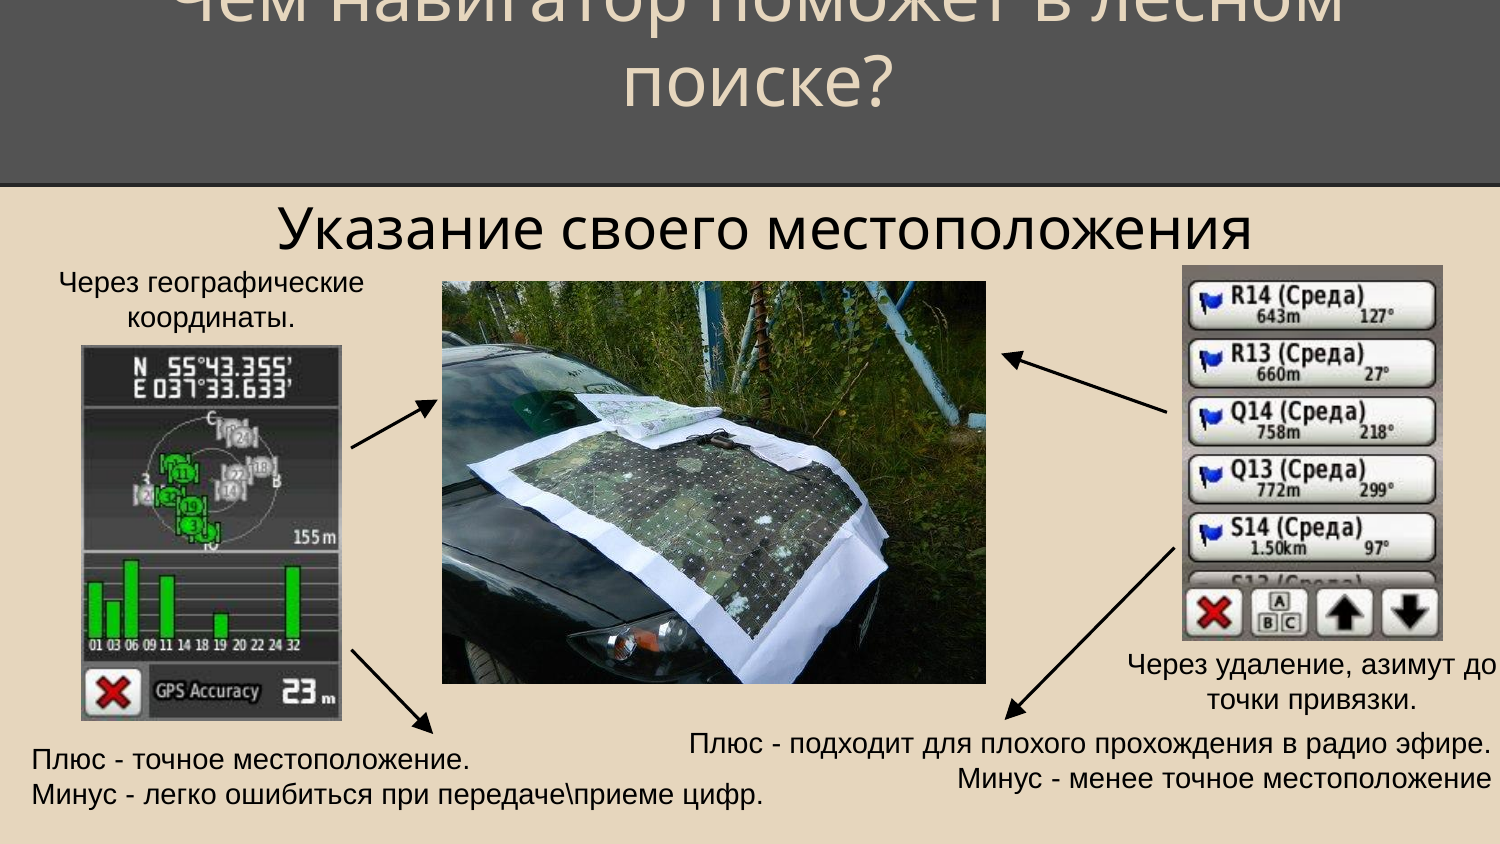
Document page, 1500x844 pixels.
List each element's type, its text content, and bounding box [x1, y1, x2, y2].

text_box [351, 649, 434, 735]
text_box Через географические координаты. [10, 248, 414, 328]
title Чем навигатор поможет в лесном поиске? [24, 10, 1492, 136]
picture [1181, 265, 1443, 641]
picture [442, 281, 986, 684]
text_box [350, 399, 439, 449]
picture [81, 344, 343, 721]
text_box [1000, 353, 1168, 413]
text_box Плюс - подходит для плохого прохождения в радио эфире. Минус - менее точное местоположение [671, 709, 1500, 805]
table_header № [1176, 630, 1445, 709]
text_box Через удаление, азимут до точки привязки. [1179, 630, 1500, 709]
text_box Плюс - точное местоположение. Минус - легко ошибиться при передаче\приеме цифр. [16, 725, 783, 820]
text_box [1004, 547, 1175, 721]
list Указание своего местоположения [75, 176, 1425, 256]
